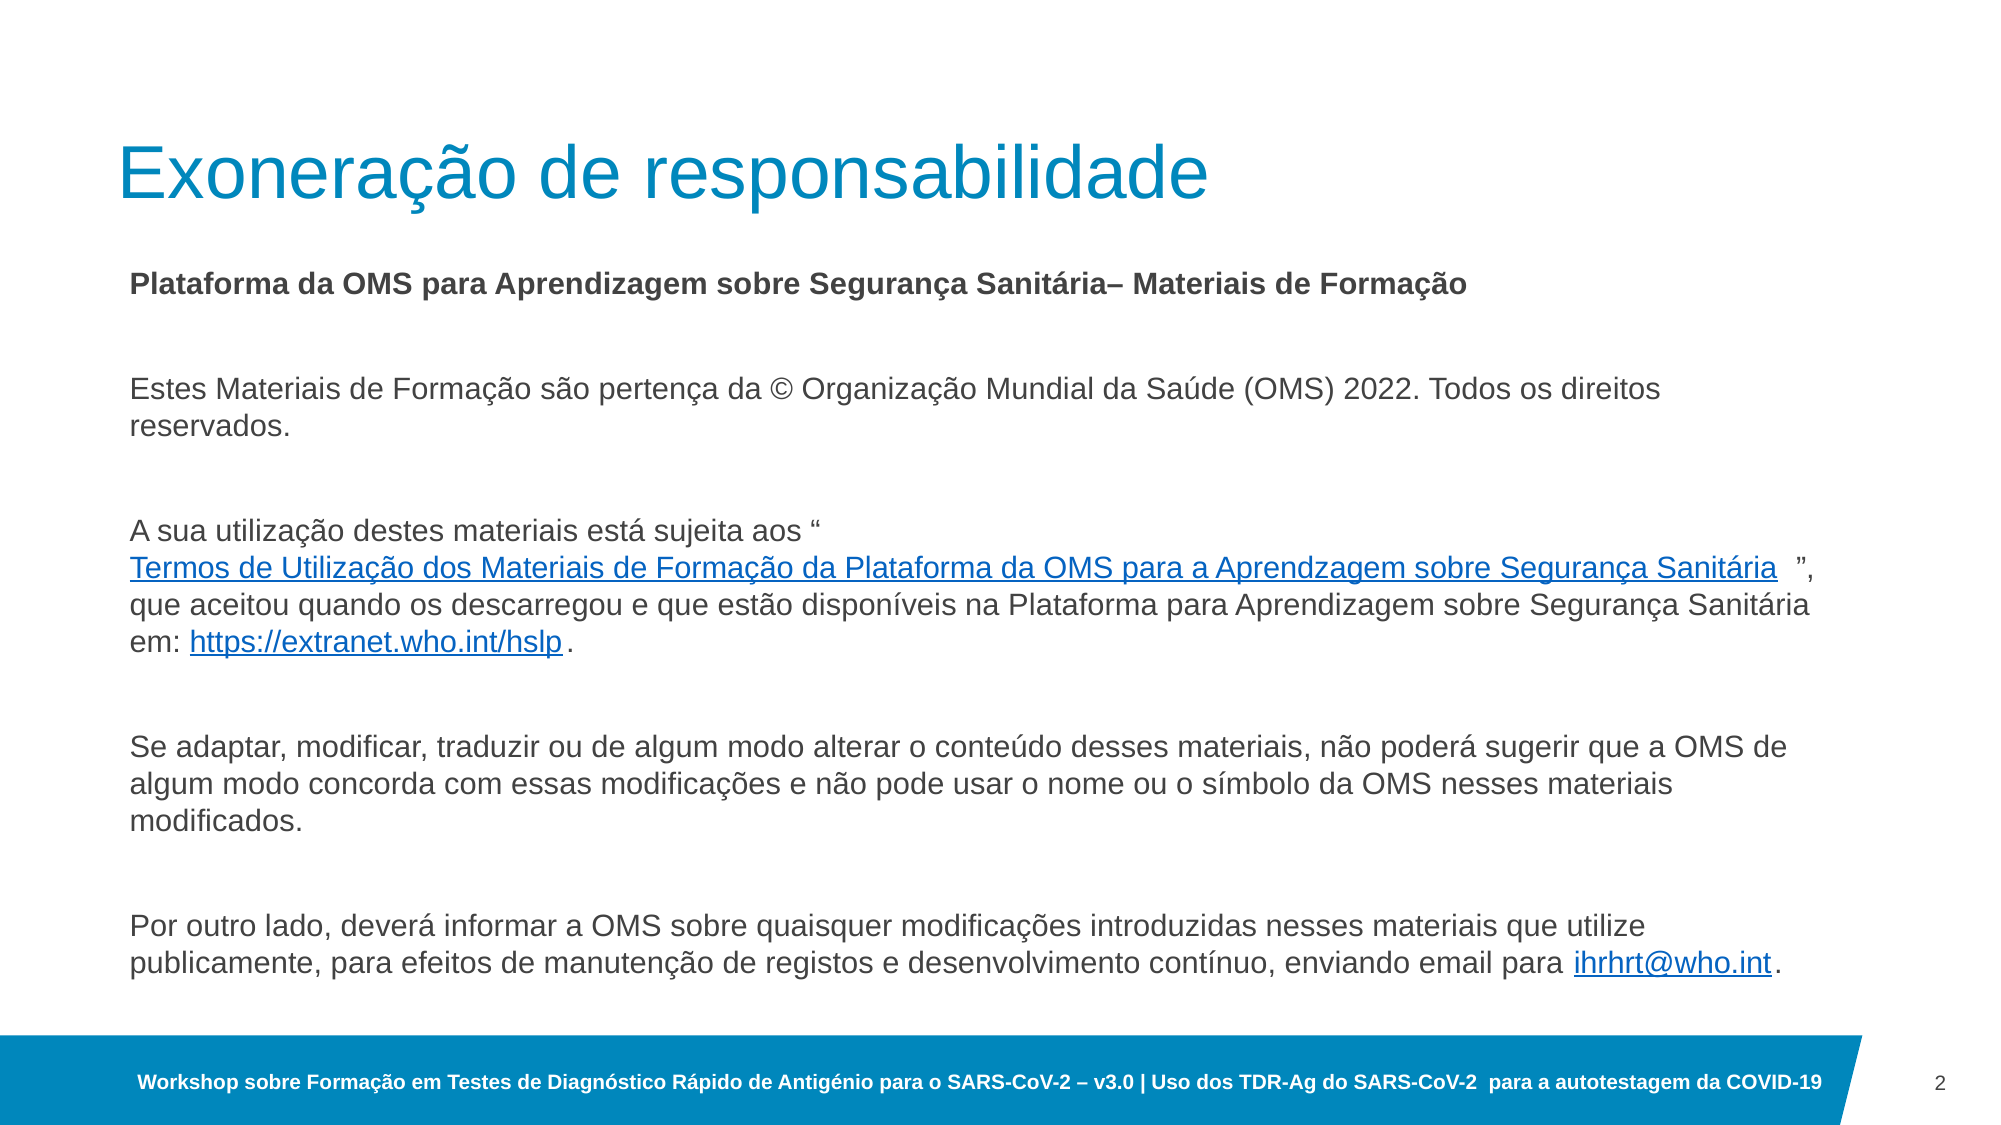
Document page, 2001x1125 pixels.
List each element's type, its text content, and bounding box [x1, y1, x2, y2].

footer Workshop sobre Formação em Testes de Diagnóstico Rápido de Antigénio para o SARS-CoV-2 – v3.0 | Uso dos TDR-Ag do SARS-CoV-2 para a autotestagem da COVID-19 [137, 1039, 1834, 1122]
title Exoneração de responsabilidade [117, 59, 1843, 215]
list Plataforma da OMS para Aprendizagem sobre Segurança Sanitária– Materiais de Formação Estes Materiais de Formação são pertença da © Organização Mundial da Saúde (OMS) 2022. Todos os direitos reservados. A sua utilização destes materiais está sujeita aos “Termos de Utilização dos Materiais de Formação da Plataforma da OMS para a Aprendzagem sobre Segurança Sanitária”, que aceitou quando os descarregou e que estão disponíveis na Plataforma para Aprendizagem sobre Segurança Sanitária em: https://extranet.who.int/hslp. Se adaptar, modificar, traduzir ou de algum modo alterar o conteúdo desses materiais, não poderá sugerir que a OMS de algum modo concorda com essas modificações e não pode usar o nome ou o símbolo da OMS nesses materiais modificados. Por outro lado, deverá informar a OMS sobre quaisquer modificações introduzidas nesses materiais que utilize publicamente, para efeitos de manutenção de registos e desenvolvimento contínuo, enviando email para ihrhrt@who.int. [114, 256, 1843, 993]
slide_number 2 [1862, 1035, 1947, 1125]
